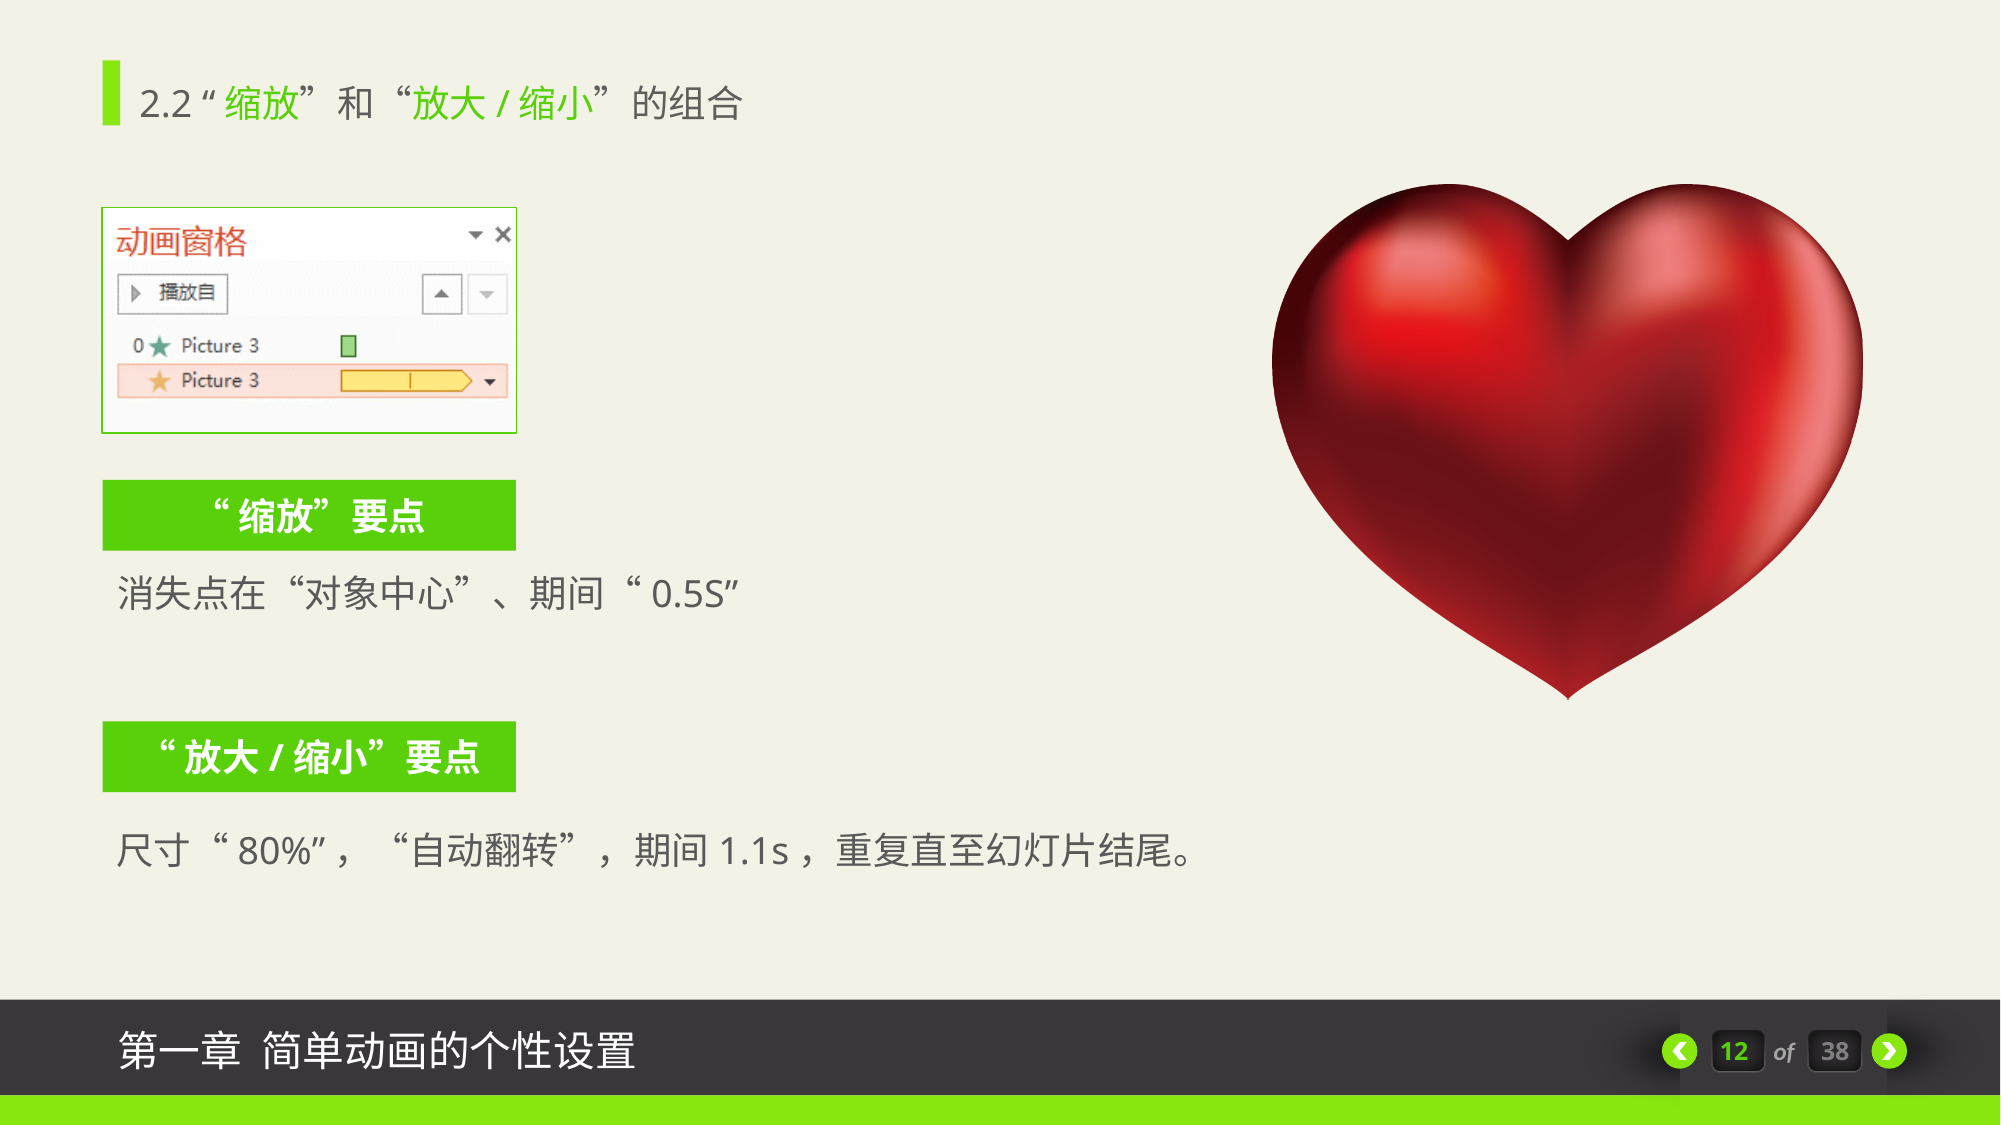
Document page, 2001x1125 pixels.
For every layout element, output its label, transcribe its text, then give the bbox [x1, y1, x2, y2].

picture [102, 208, 516, 433]
picture [1567, 992, 1693, 1110]
text_box “缩放”要点 [102, 479, 516, 551]
text_box 尺寸“80%”，“自动翻转”，期间1.1s，重复直至幻灯片结尾。 [101, 819, 1450, 880]
picture [1272, 184, 1863, 700]
picture [1875, 991, 2001, 1111]
text_box 2.2 “缩放”和“放大/缩小”的组合 [124, 58, 871, 132]
text_box 消失点在“对象中心”、期间“0.5S” [102, 562, 1202, 623]
picture [1805, 1026, 1866, 1076]
picture [1709, 1026, 1769, 1076]
text_box [102, 60, 121, 126]
text_box “放大/缩小”要点 [102, 721, 516, 793]
